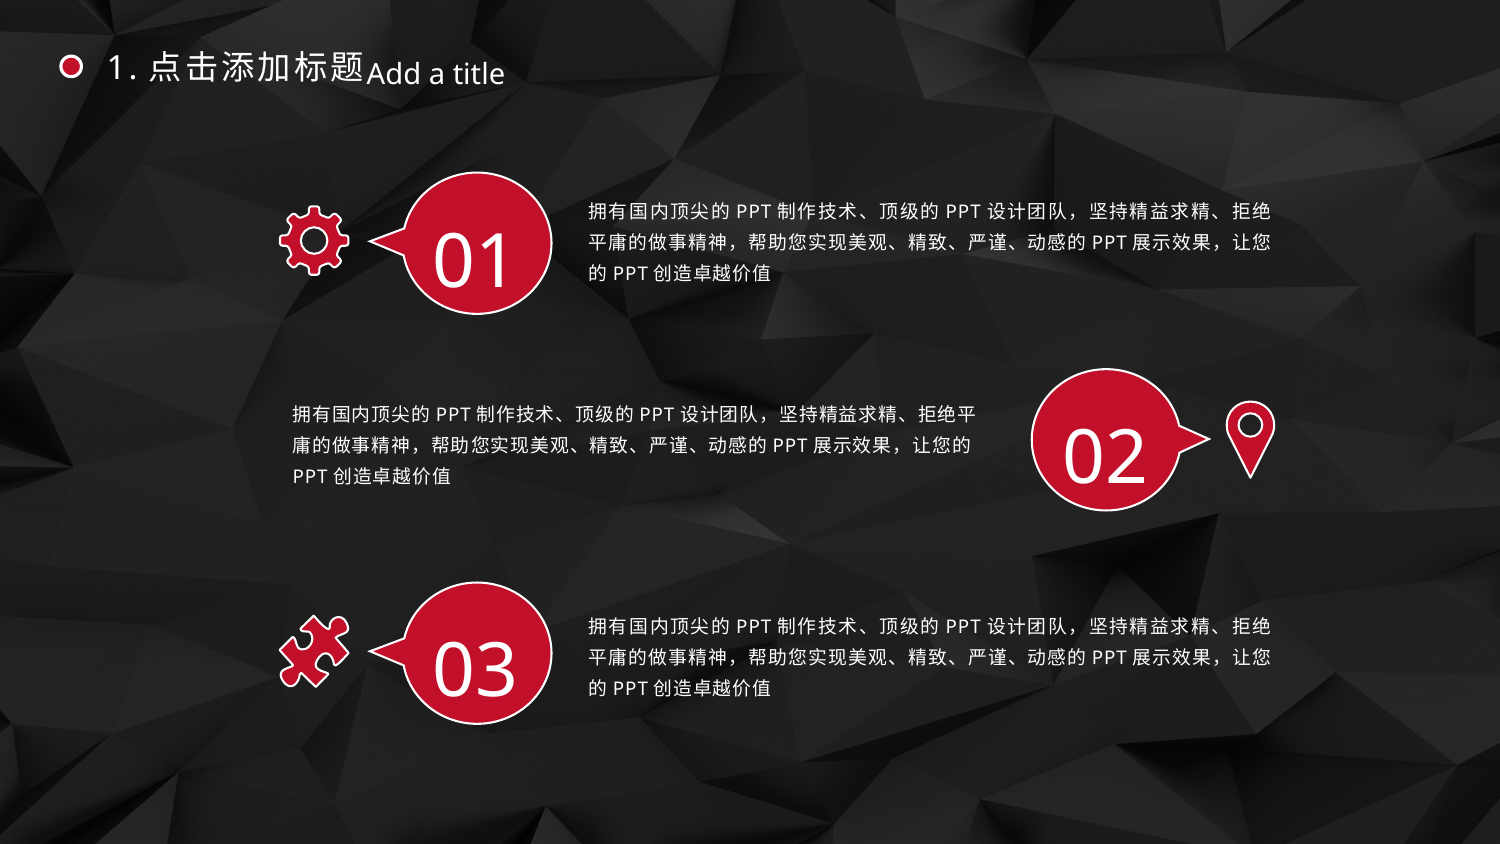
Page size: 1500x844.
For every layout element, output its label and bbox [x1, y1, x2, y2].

text_box [277, 356, 1275, 511]
text_box [272, 568, 1287, 724]
picture [0, 0, 1500, 844]
text_box [279, 160, 1287, 314]
text_box [60, 47, 580, 99]
